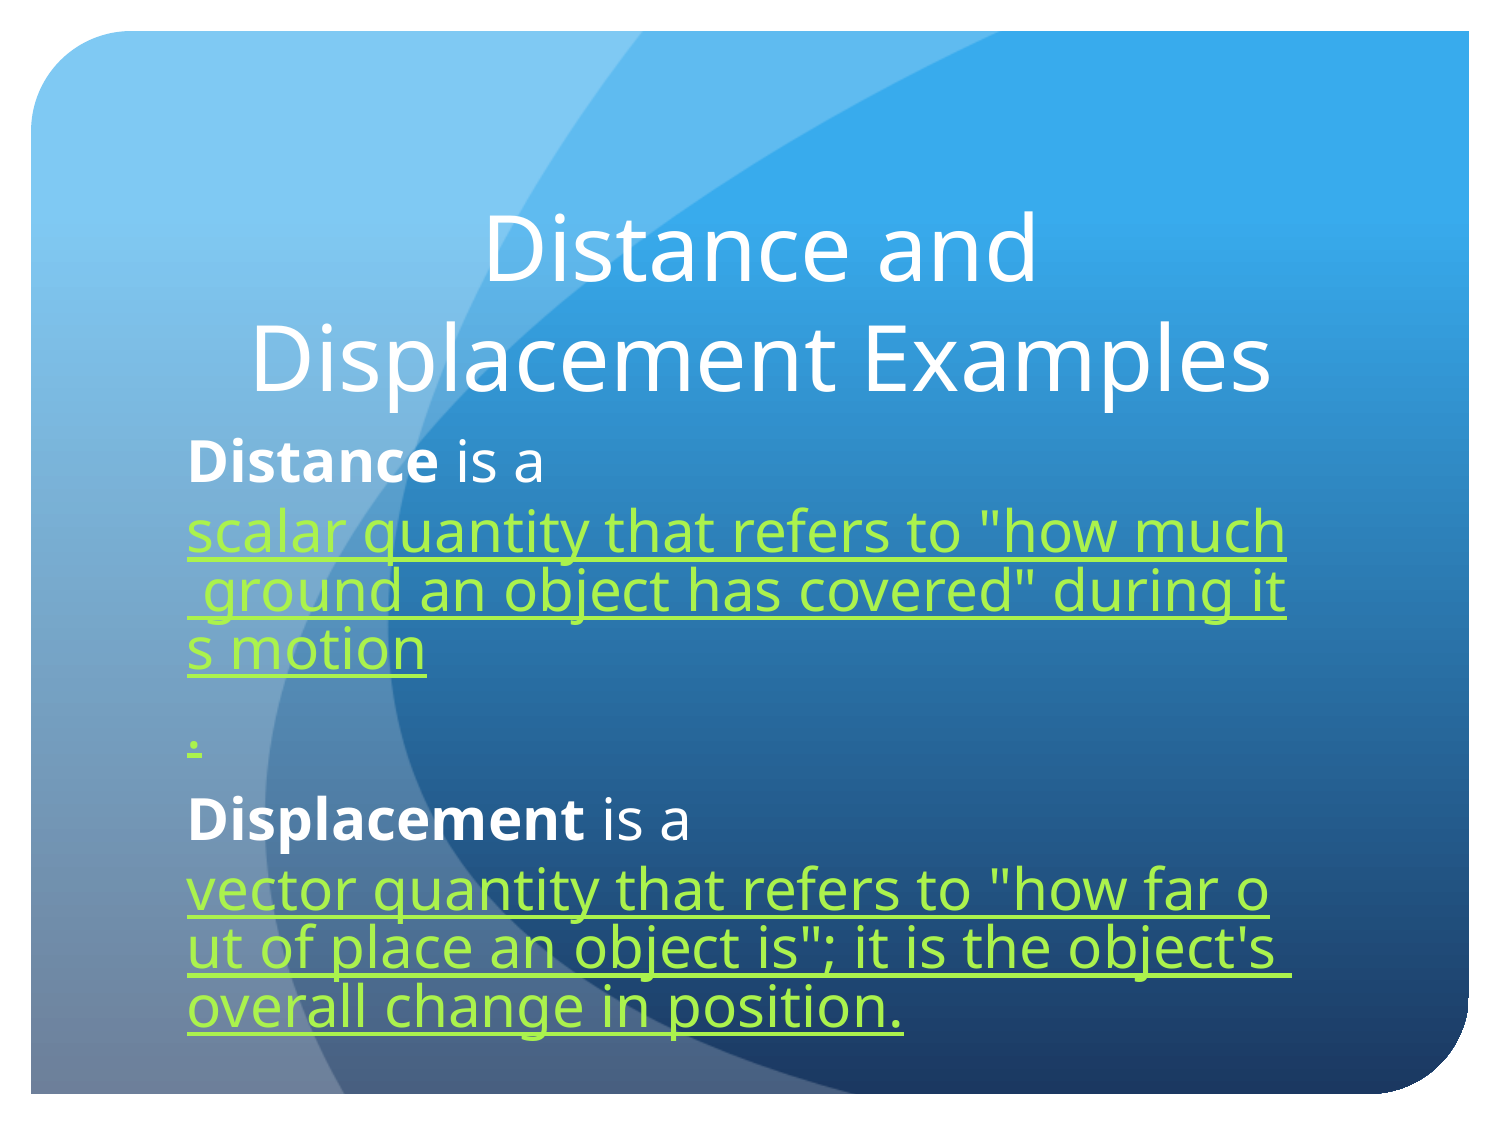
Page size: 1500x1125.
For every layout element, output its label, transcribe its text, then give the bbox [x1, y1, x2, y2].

subtitle Distance is a scalar quantity that refers to "how much ground an object has covered" during its motion. Displacement is a vector quantity that refers to "how far out of place an object is"; it is the object's overall change in position. [171, 416, 1316, 1030]
picture [25, 30, 1474, 1095]
title Distance and Displacement Examples [206, 175, 1316, 416]
